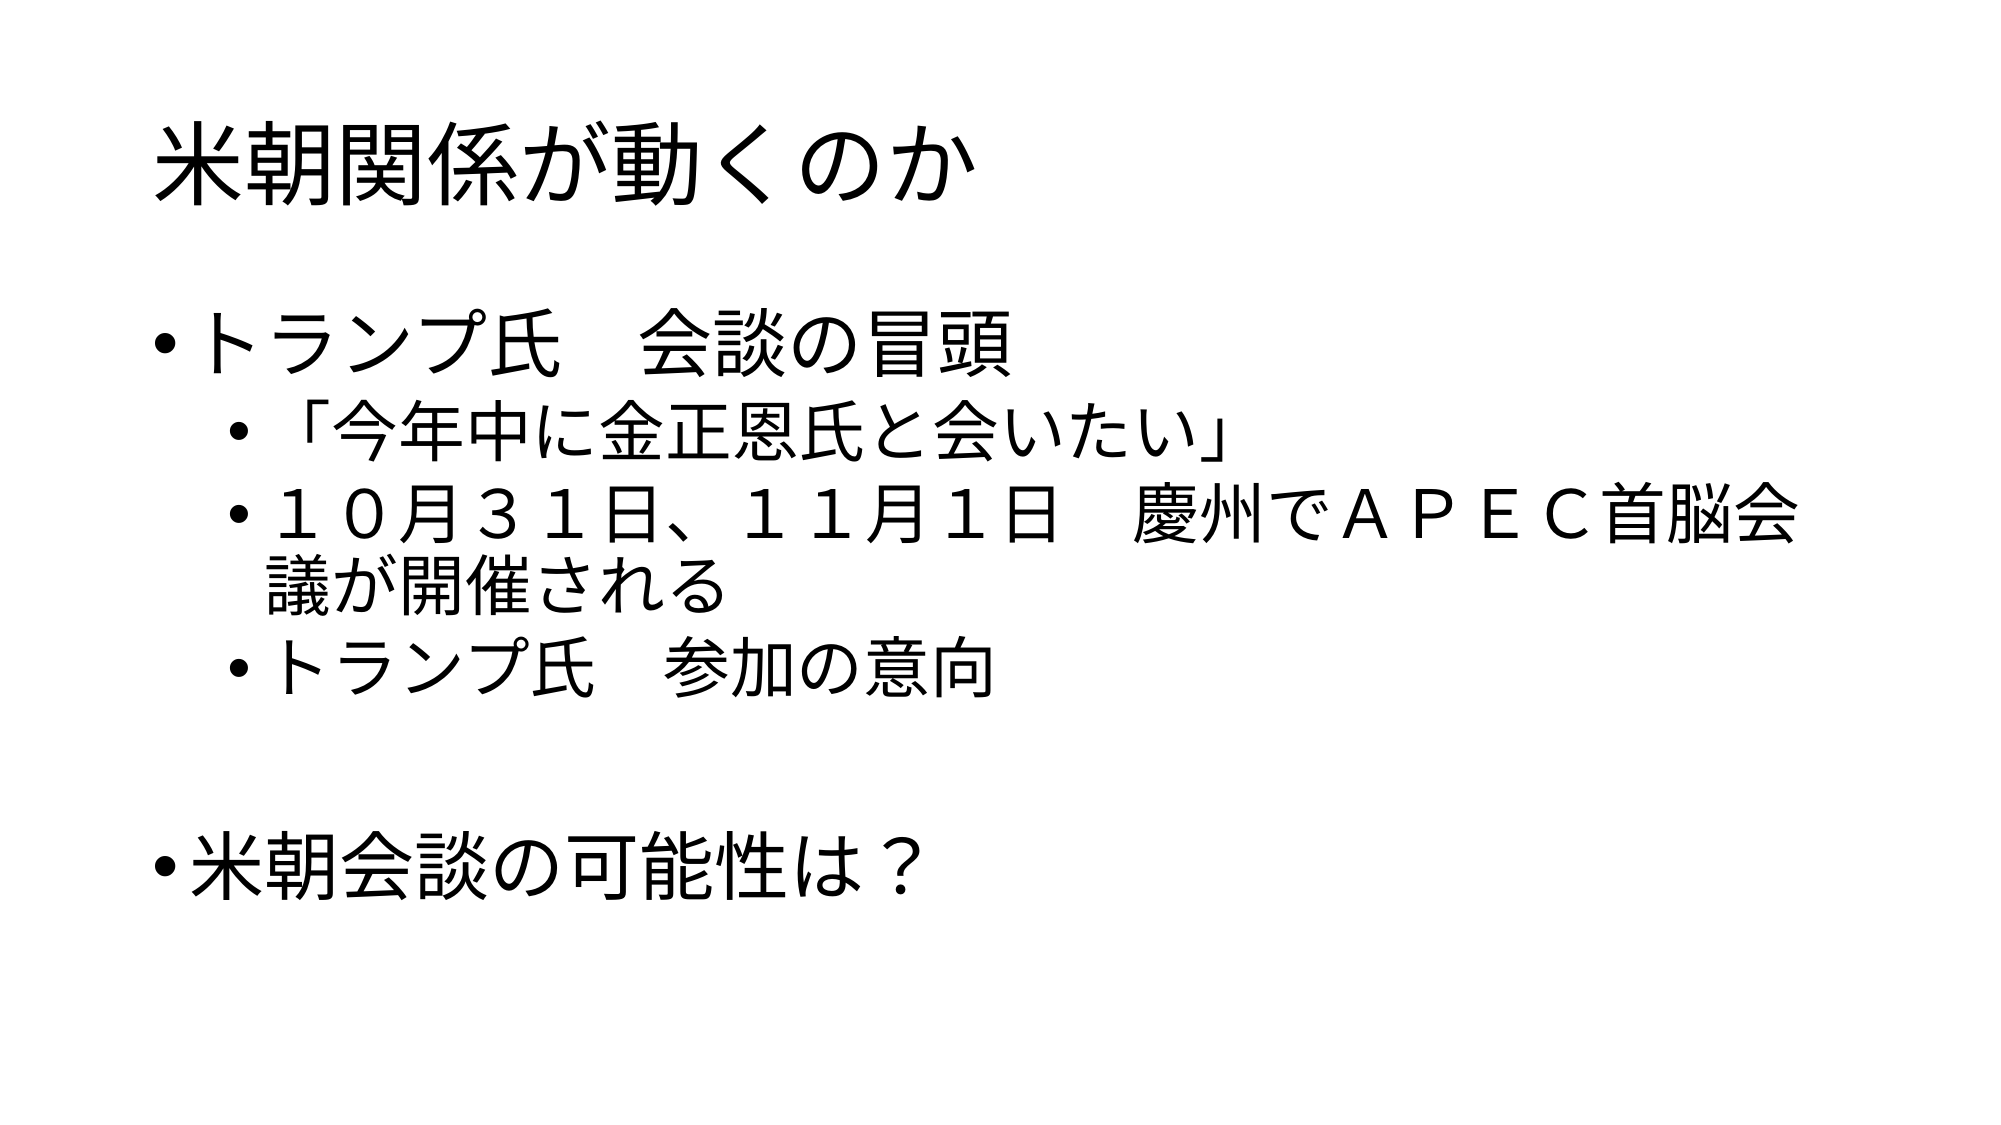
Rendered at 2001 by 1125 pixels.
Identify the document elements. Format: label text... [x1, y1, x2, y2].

list トランプ氏 会談の冒頭 「今年中に金正恩氏と会いたい」 １０月３１日、１１月１日 慶州でＡＰＥＣ首脳会議が開催される トランプ氏 参加の意向 米朝会談の可能性は？ [137, 299, 1863, 1014]
title 米朝関係が動くのか [137, 59, 1863, 278]
